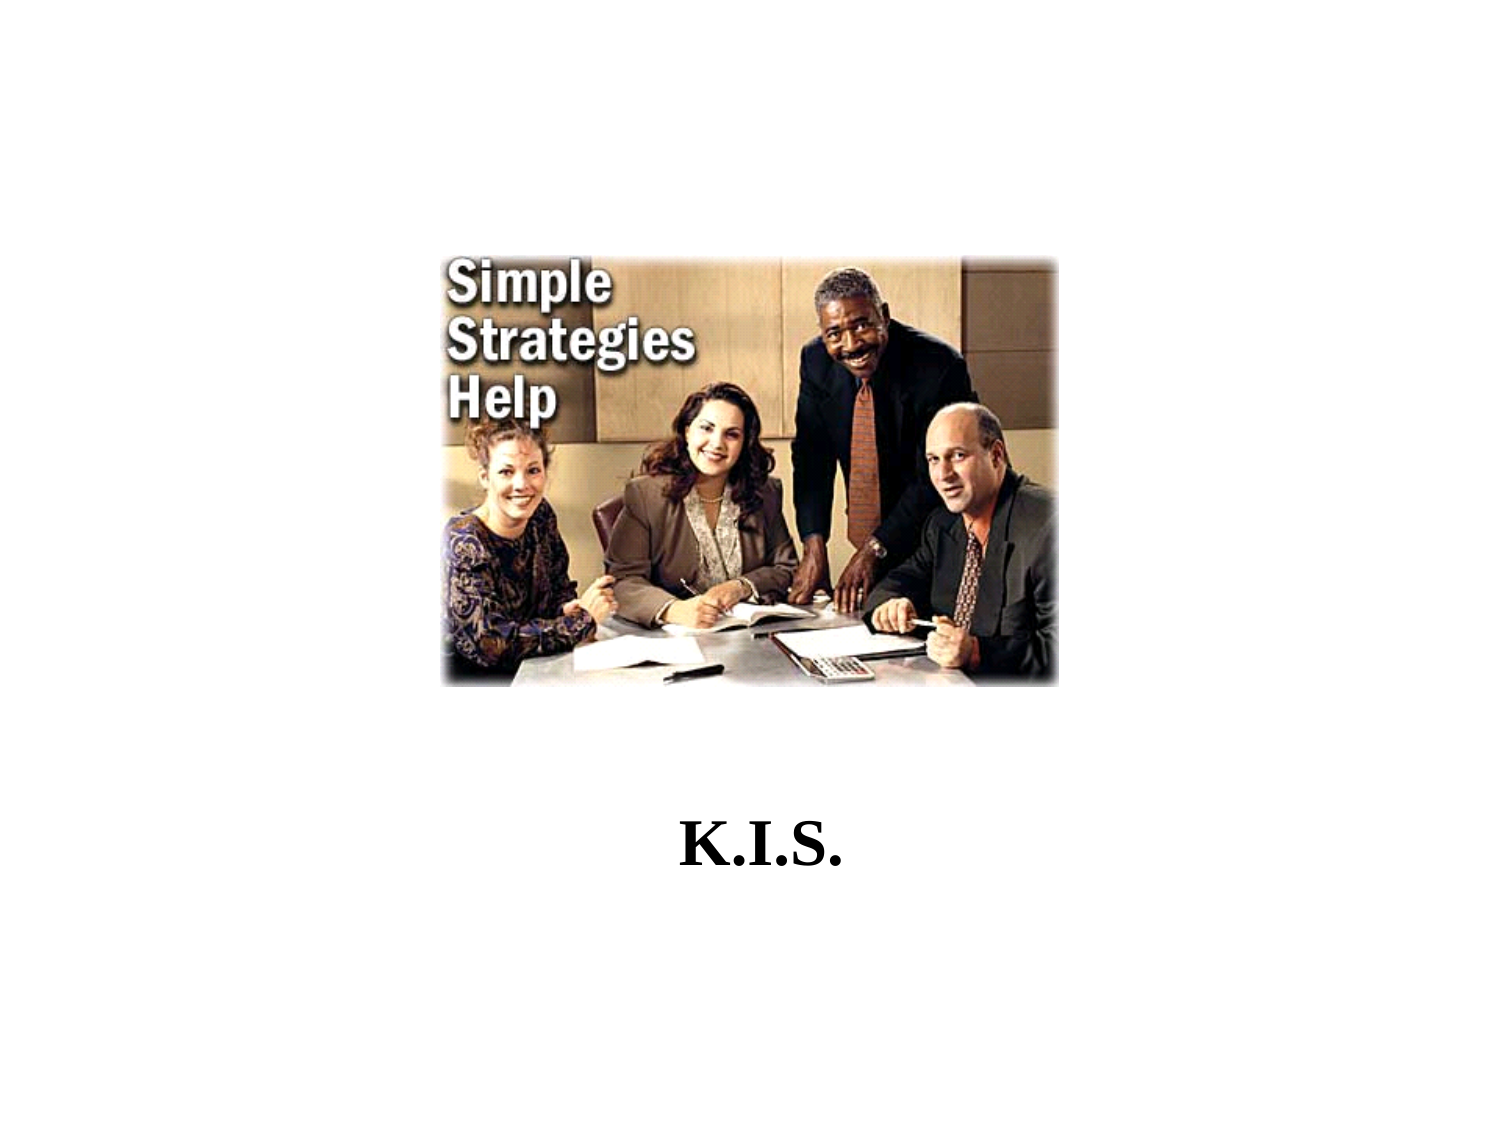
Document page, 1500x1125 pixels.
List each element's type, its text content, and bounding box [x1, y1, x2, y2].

text_box K.I.S. [663, 791, 859, 887]
picture [440, 255, 1068, 696]
